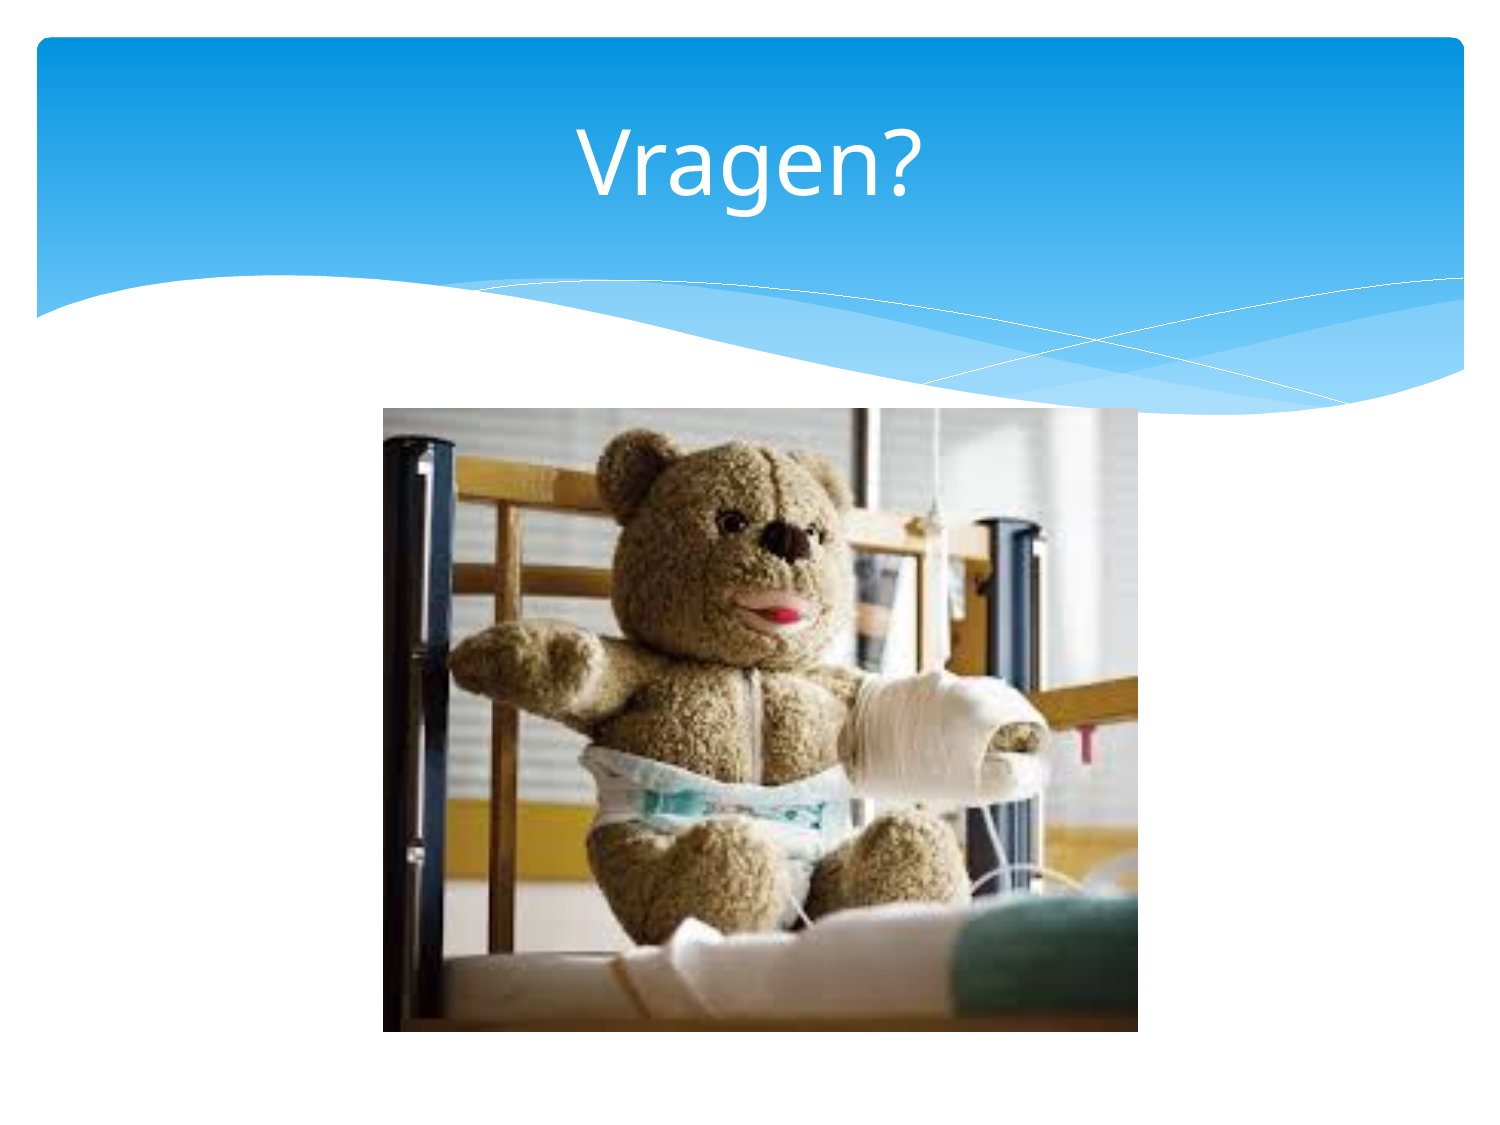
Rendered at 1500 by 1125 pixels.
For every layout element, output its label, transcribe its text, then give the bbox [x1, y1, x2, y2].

title Vragen? [75, 55, 1425, 261]
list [383, 408, 1139, 1032]
